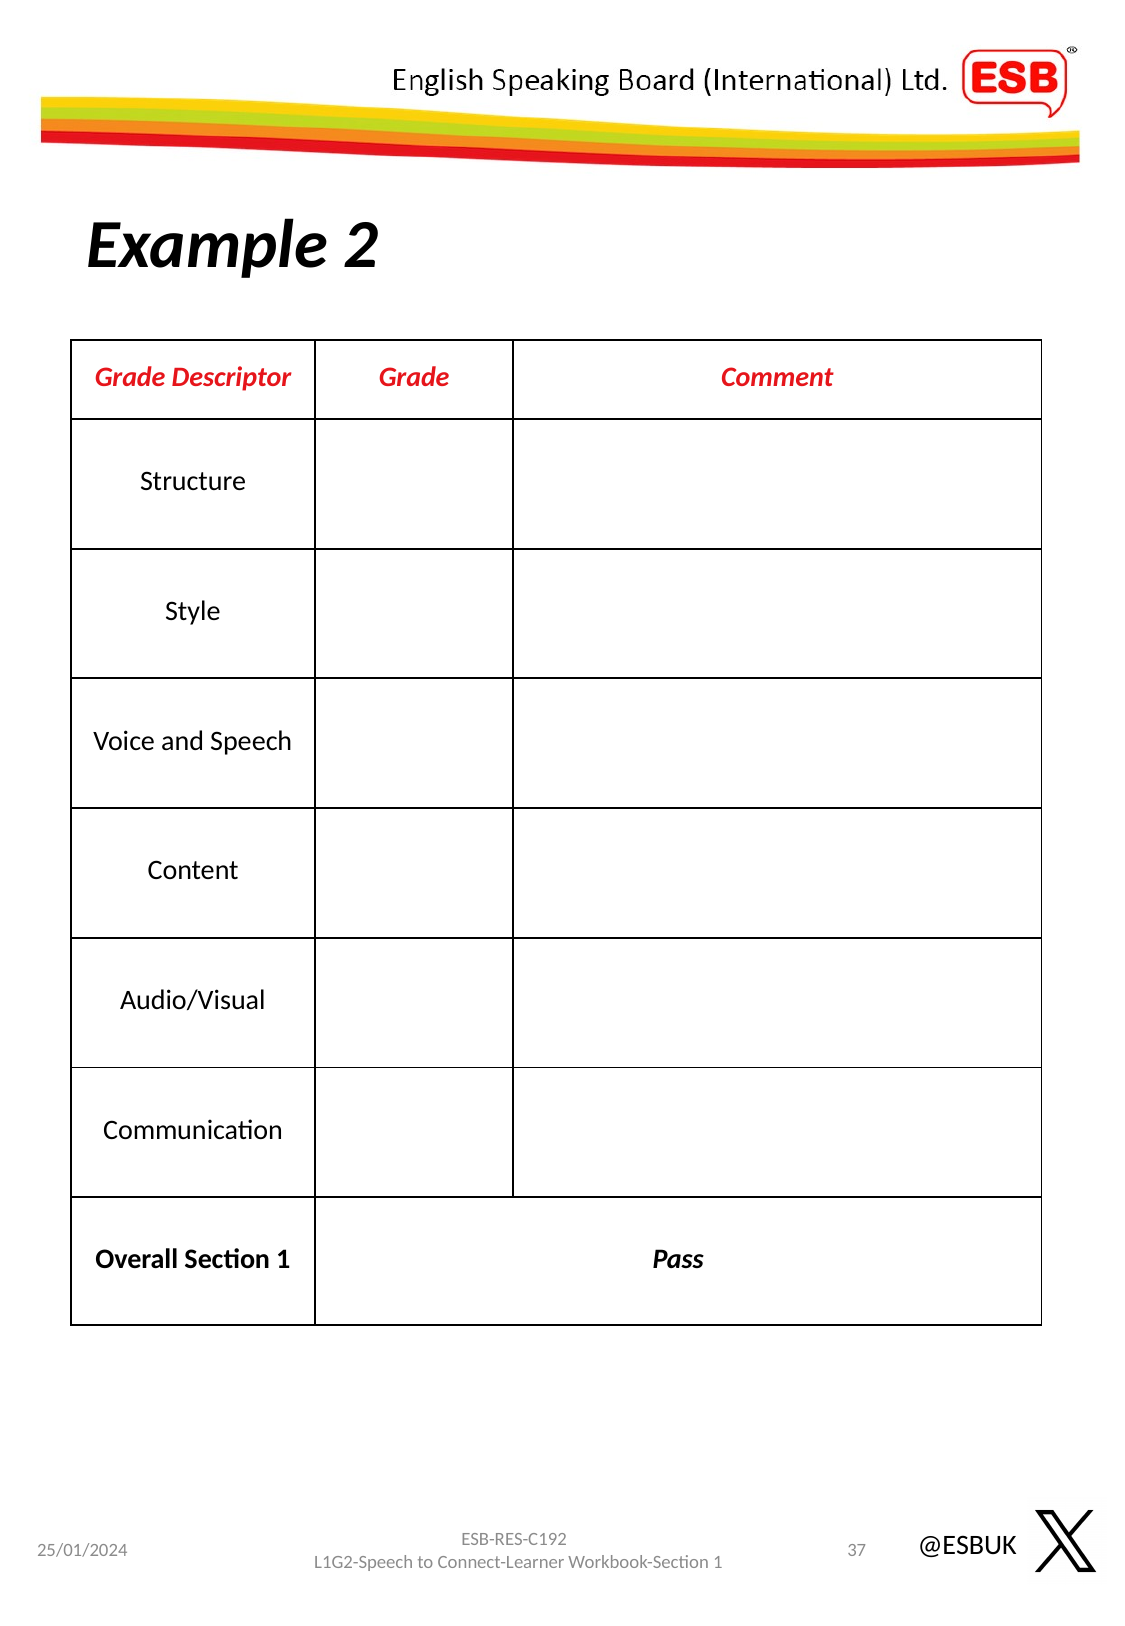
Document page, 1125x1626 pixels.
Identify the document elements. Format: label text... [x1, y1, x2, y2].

table_cell [514, 550, 1041, 677]
table_cell [514, 420, 1041, 548]
table_cell [316, 939, 512, 1067]
table_cell [316, 679, 512, 807]
table_cell [514, 1068, 1041, 1196]
table_cell [514, 939, 1041, 1067]
picture [1026, 1497, 1107, 1585]
slide_number 37 [697, 1506, 882, 1593]
table_cell Voice and Speech [72, 679, 314, 807]
table_cell Pass [316, 1198, 1041, 1324]
table_cell Communication [72, 1068, 314, 1196]
footer ESB-RES-C192 L1G2-Speech to Connect-Learner Workbook-Section 1 [296, 1506, 697, 1593]
table_cell [514, 679, 1041, 807]
table_cell [316, 550, 512, 677]
table_cell [316, 1068, 512, 1196]
title Example 2 [71, 198, 1042, 293]
table_cell Structure [72, 420, 314, 548]
table_cell [514, 809, 1041, 937]
picture [0, 1, 1125, 234]
table_cell [316, 420, 512, 548]
table_header Grade [316, 341, 512, 418]
table_cell Style [72, 550, 314, 677]
table_cell [316, 809, 512, 937]
table_cell Audio/Visual [72, 939, 314, 1067]
table_header Grade Descriptor [72, 341, 314, 418]
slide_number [22, 1506, 276, 1593]
table_cell Overall Section 1 [72, 1198, 314, 1324]
table_cell Content [72, 809, 314, 937]
table_header Comment [514, 341, 1041, 418]
